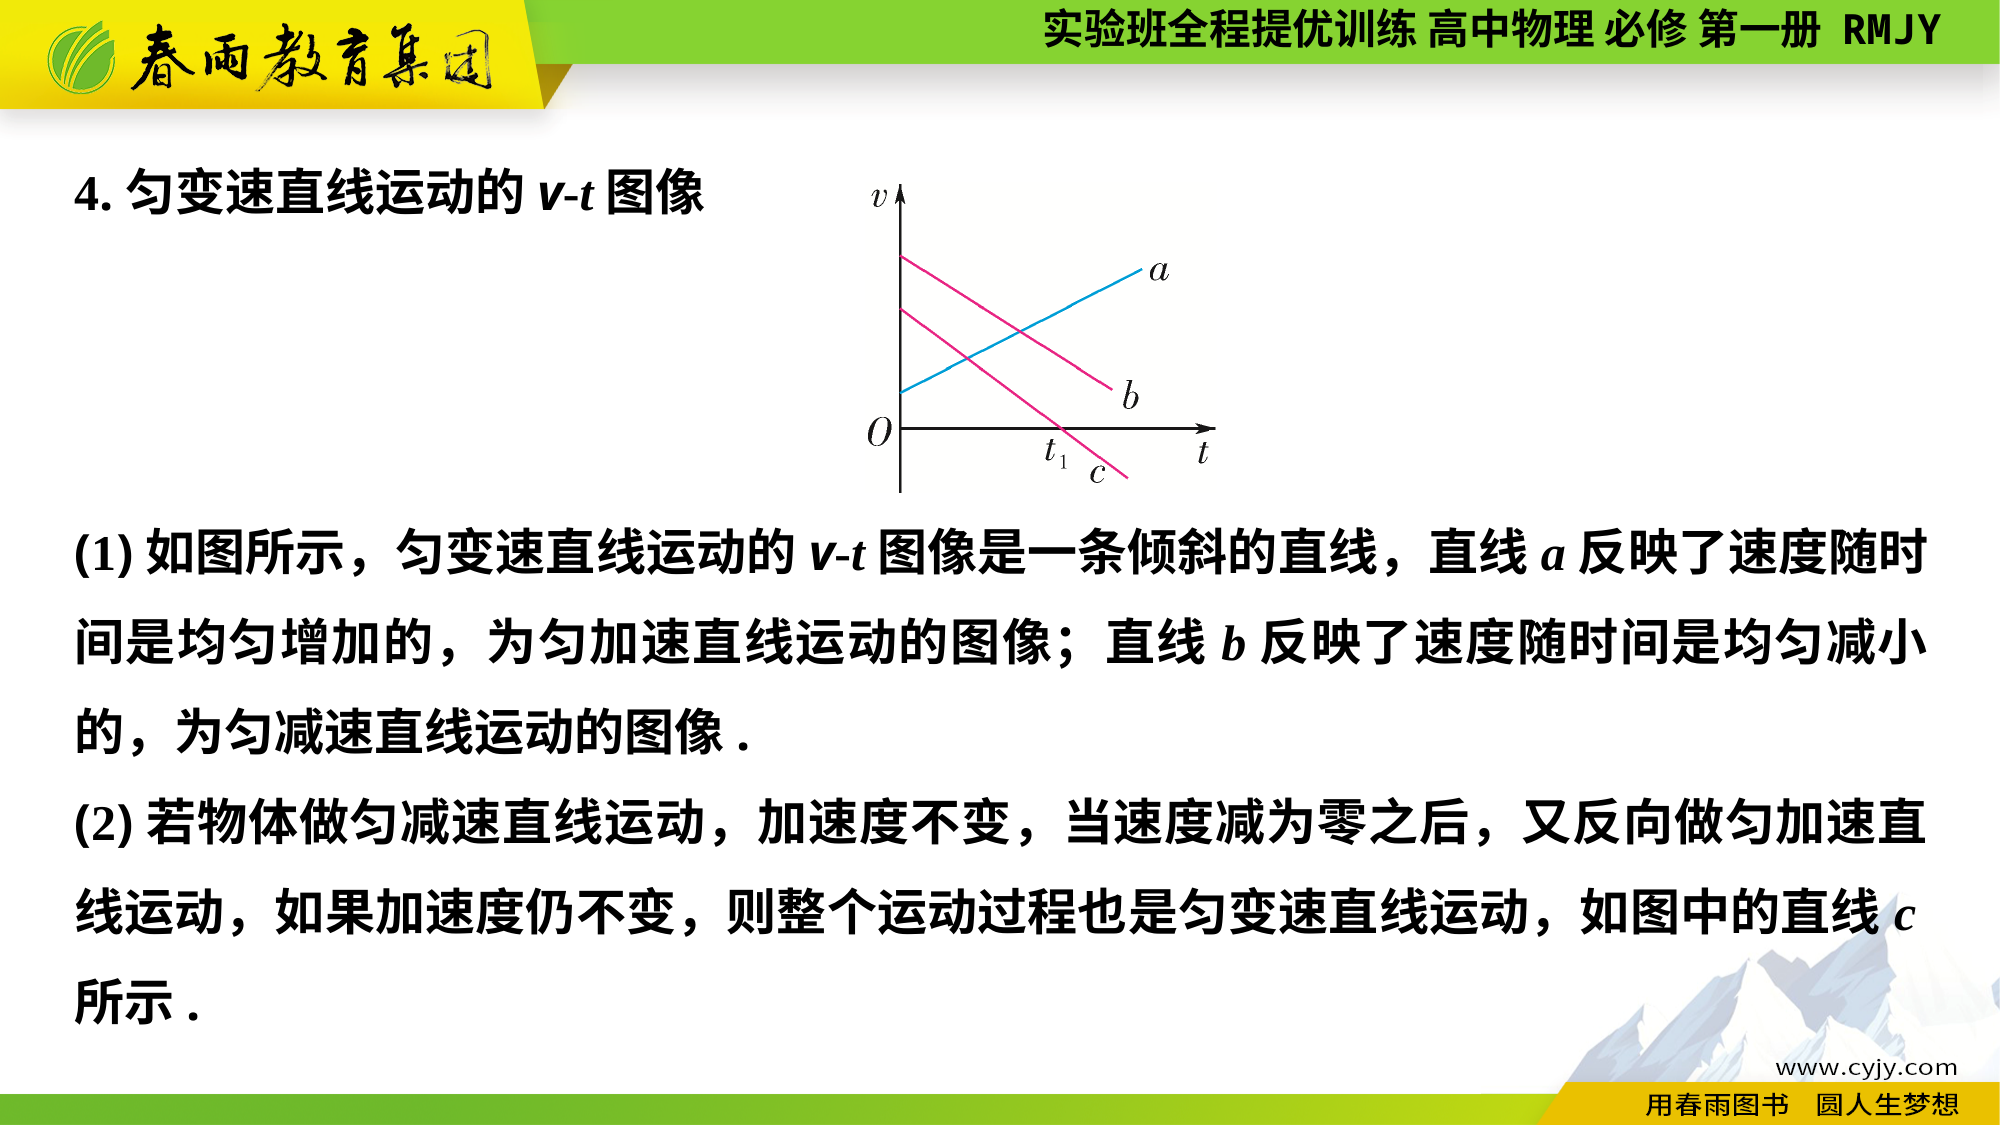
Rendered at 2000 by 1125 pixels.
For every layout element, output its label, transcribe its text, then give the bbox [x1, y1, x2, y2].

list 4.匀变速直线运动的v-t图像 (1)如图所示，匀变速直线运动的v-t图像是一条倾斜的直线，直线a反映了速度随时间是均匀增加的，为匀加速直线运动的图像；直线b反映了速度随时间是均匀减小的，为匀减速直线运动的图像. (2)若物体做匀减速直线运动，加速度不变，当速度减为零之后，又反向做匀加速直线运动，如果加速度仍不变，则整个运动过程也是匀变速直线运动，如图中的直线c所示. [59, 122, 1944, 1047]
picture [0, 0, 2000, 1125]
